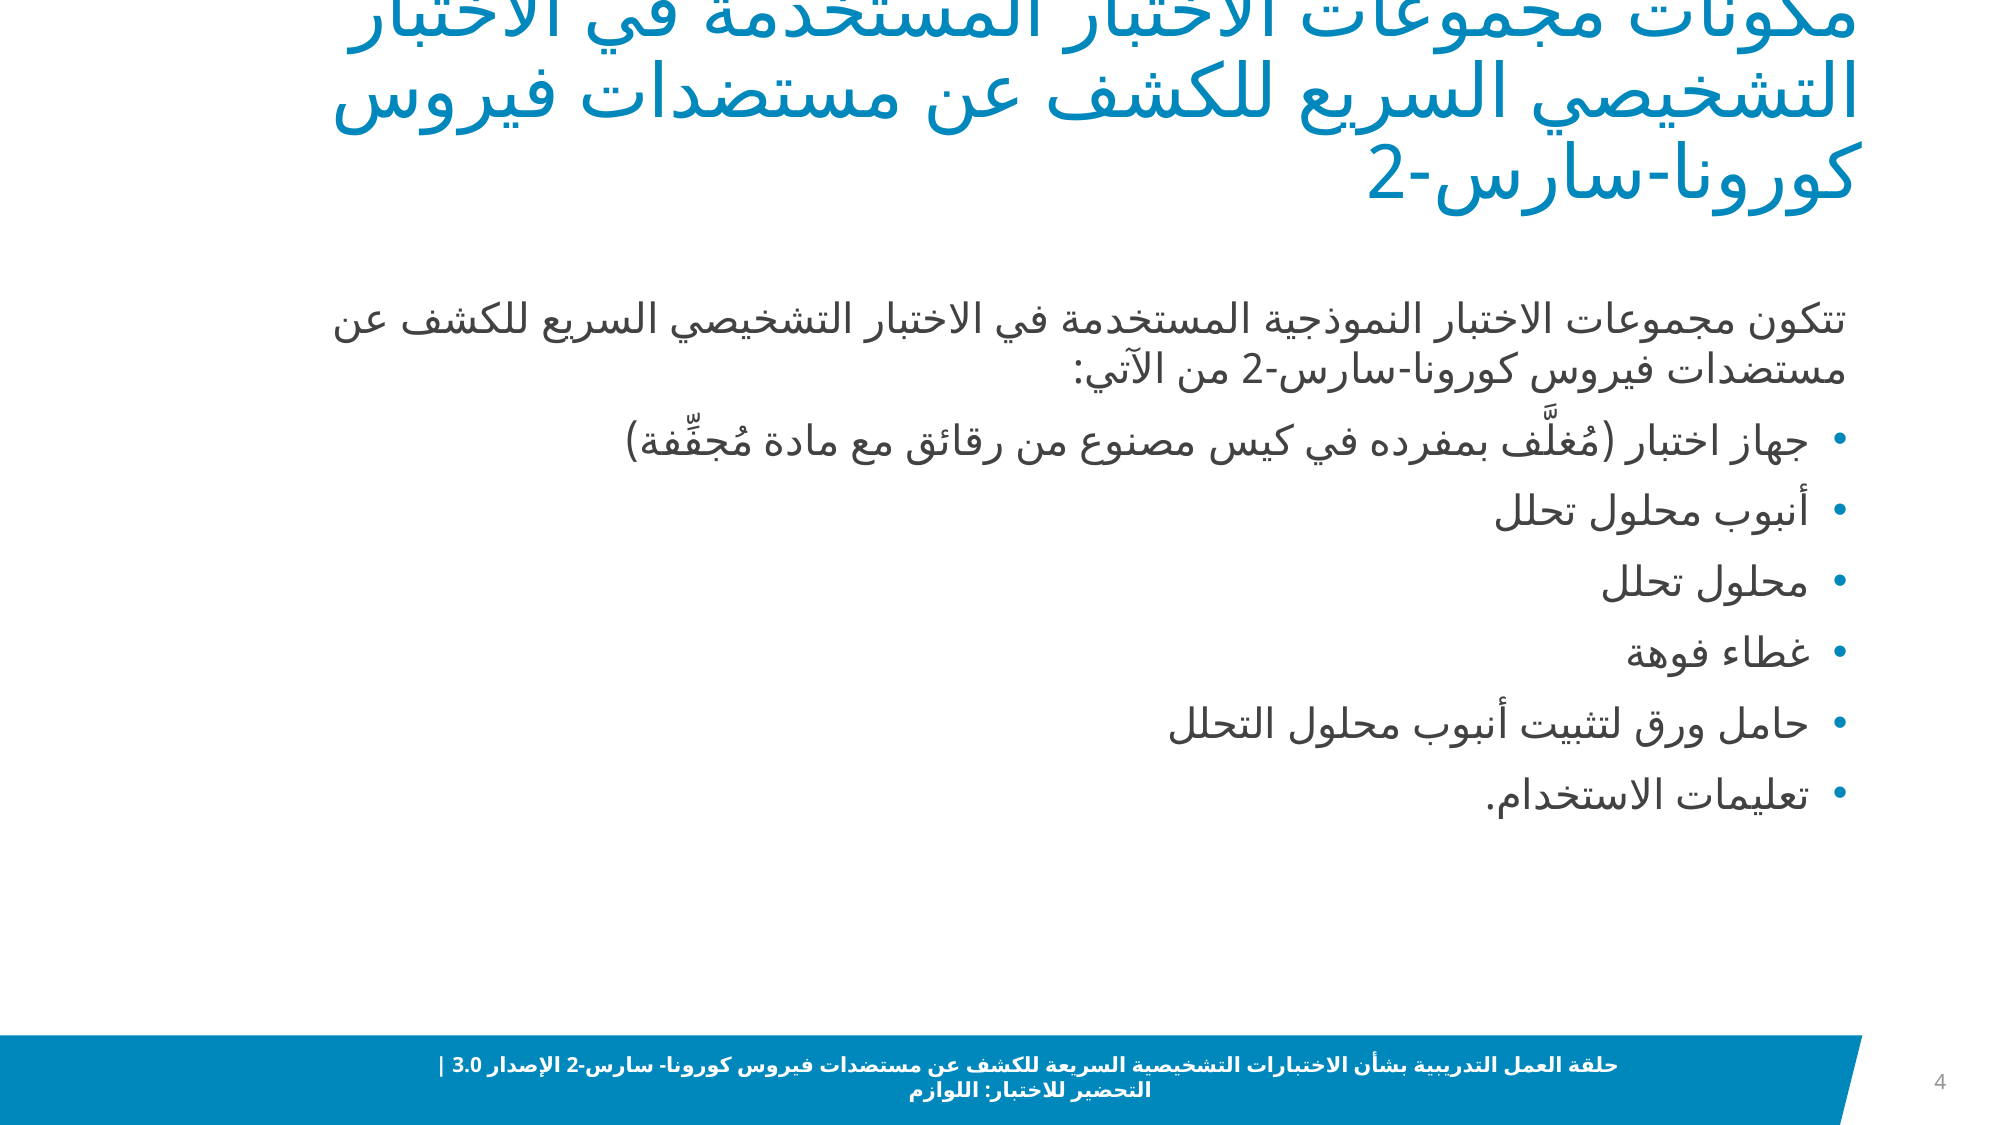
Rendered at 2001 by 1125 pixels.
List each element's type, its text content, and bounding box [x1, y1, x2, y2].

slide_number 4 [1862, 1035, 1947, 1125]
title مكونات مجموعات الاختبار المستخدمة في الاختبار التشخيصي السريع للكشف عن مستضدات فيروس كورونا-سارس-2 [137, 59, 1863, 215]
list تتكون مجموعات الاختبار النموذجية المستخدمة في الاختبار التشخيصي السريع للكشف عن مستضدات فيروس كورونا-سارس-2 من الآتي: جهاز اختبار (مُغلَّف بمفرده في كيس مصنوع من رقائق مع مادة مُجفِّفة) أنبوب محلول تحلل محلول تحلل غطاء فوهة حامل ورق لتثبيت أنبوب محلول التحلل تعليمات الاستخدام. [137, 284, 1863, 1014]
footer حلقة العمل التدريبية بشأن الاختبارات التشخيصية السريعة للكشف عن مستضدات فيروس كورونا- سارس-2 الإصدار 3.0 | التحضير للاختبار: اللوازم [427, 1035, 1628, 1118]
